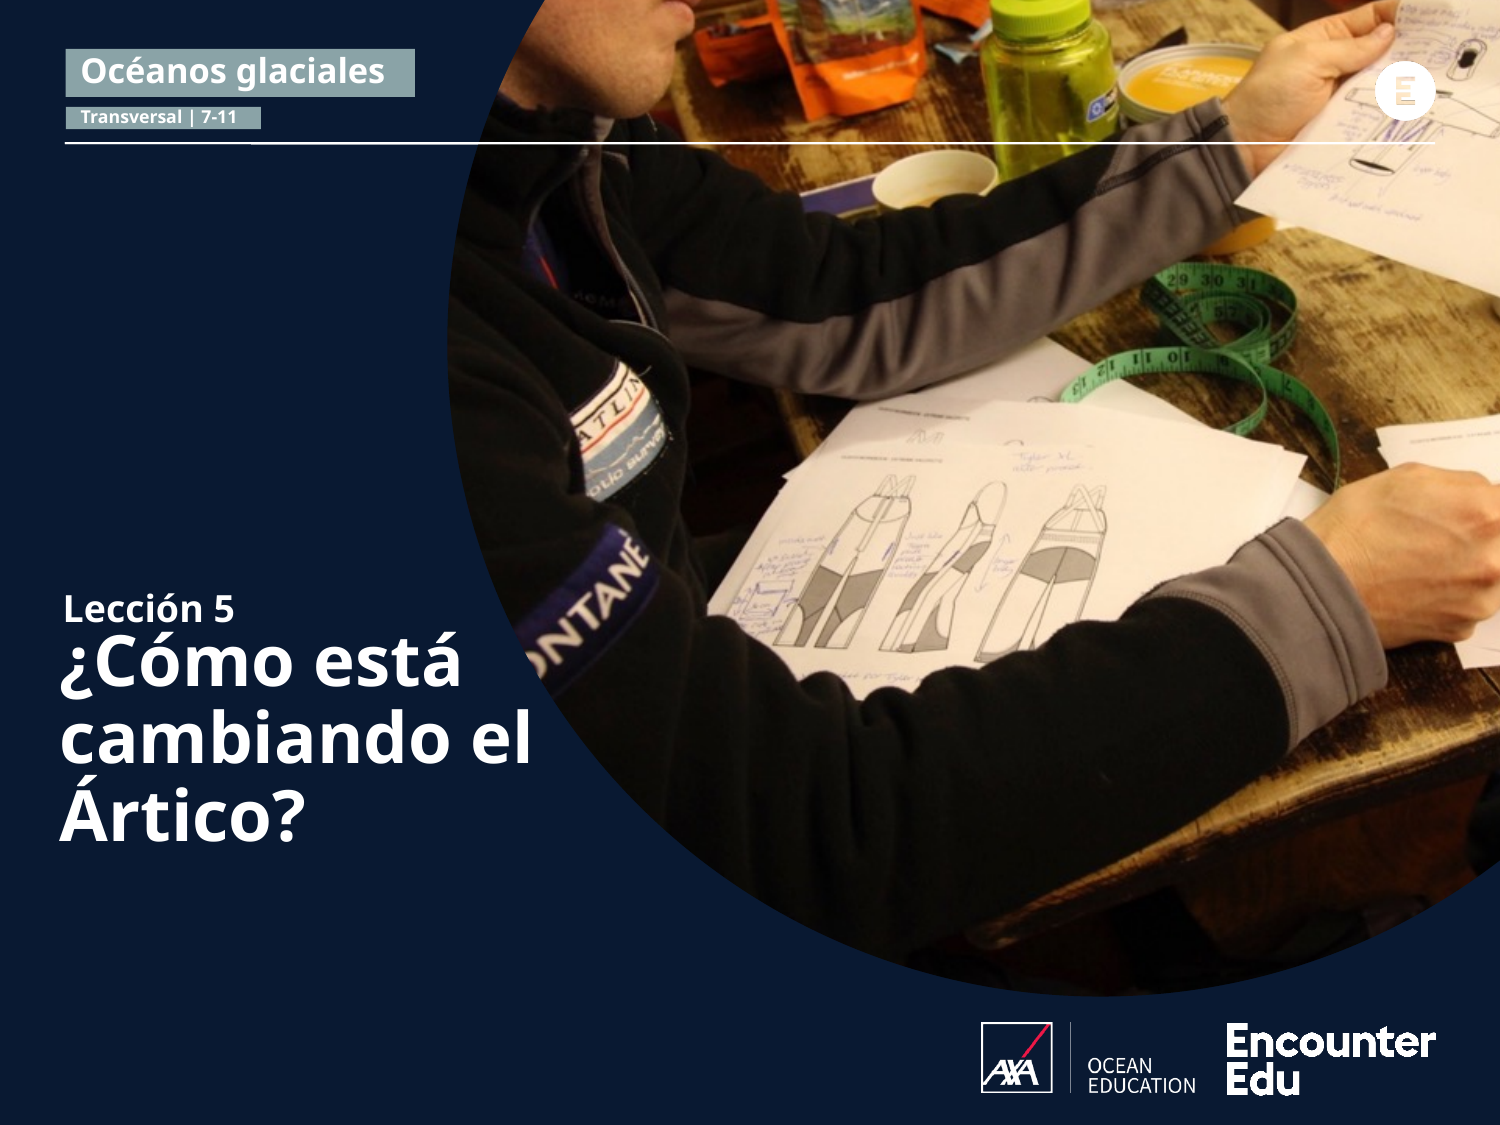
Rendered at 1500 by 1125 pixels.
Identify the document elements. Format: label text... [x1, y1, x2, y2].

picture [1373, 58, 1437, 123]
list Lección 5 [54, 582, 445, 614]
list Océanos glaciales [65, 48, 416, 98]
list Transversal | 7-11 [65, 106, 262, 130]
text_box [447, 0, 1500, 997]
picture [981, 1021, 1195, 1093]
list ¿Cómo está cambiando el Ártico? [51, 614, 641, 962]
picture [1222, 1020, 1443, 1097]
